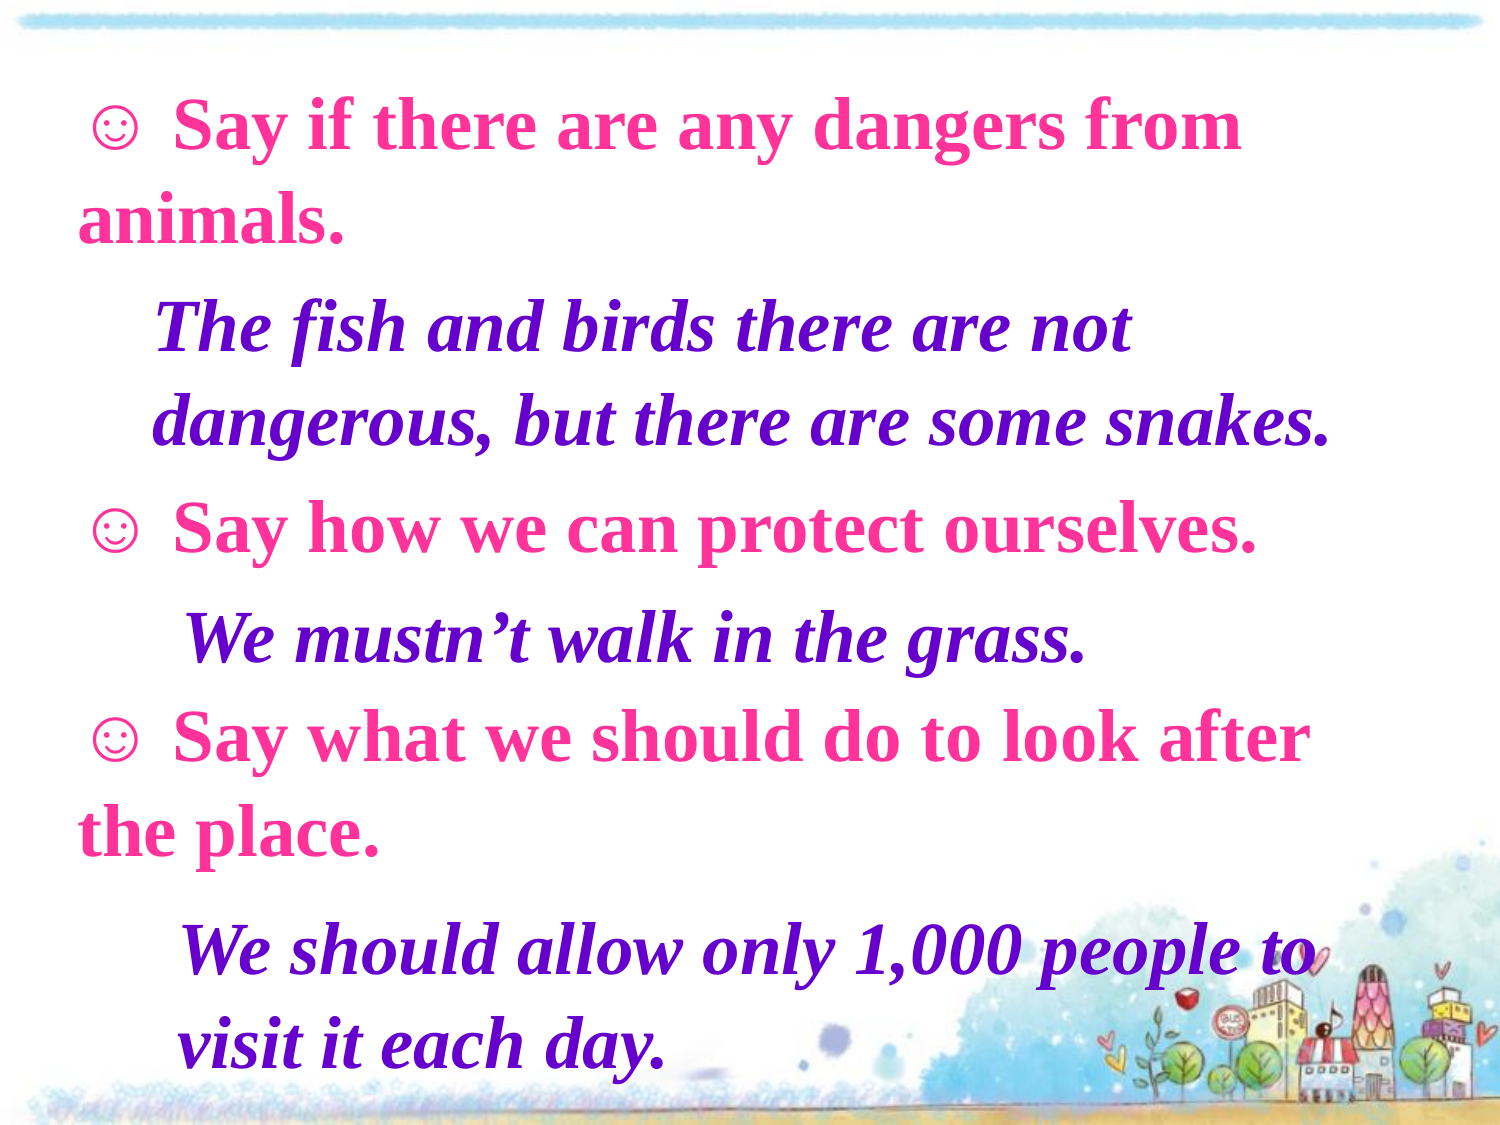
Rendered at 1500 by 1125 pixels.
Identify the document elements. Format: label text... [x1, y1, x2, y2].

text_box ☺ Say how we can protect ourselves. [62, 451, 1325, 575]
text_box The fish and birds there are not dangerous, but there are some snakes. [137, 264, 1463, 469]
picture [0, 0, 1500, 1125]
text_box ☺ Say what we should do to look after the place. [62, 674, 1425, 879]
text_box ☺ Say if there are any dangers from animals. [62, 62, 1438, 267]
text_box We mustn’t walk in the grass. [166, 562, 1105, 686]
text_box We should allow only 1,000 people to visit it each day. [162, 887, 1425, 1092]
